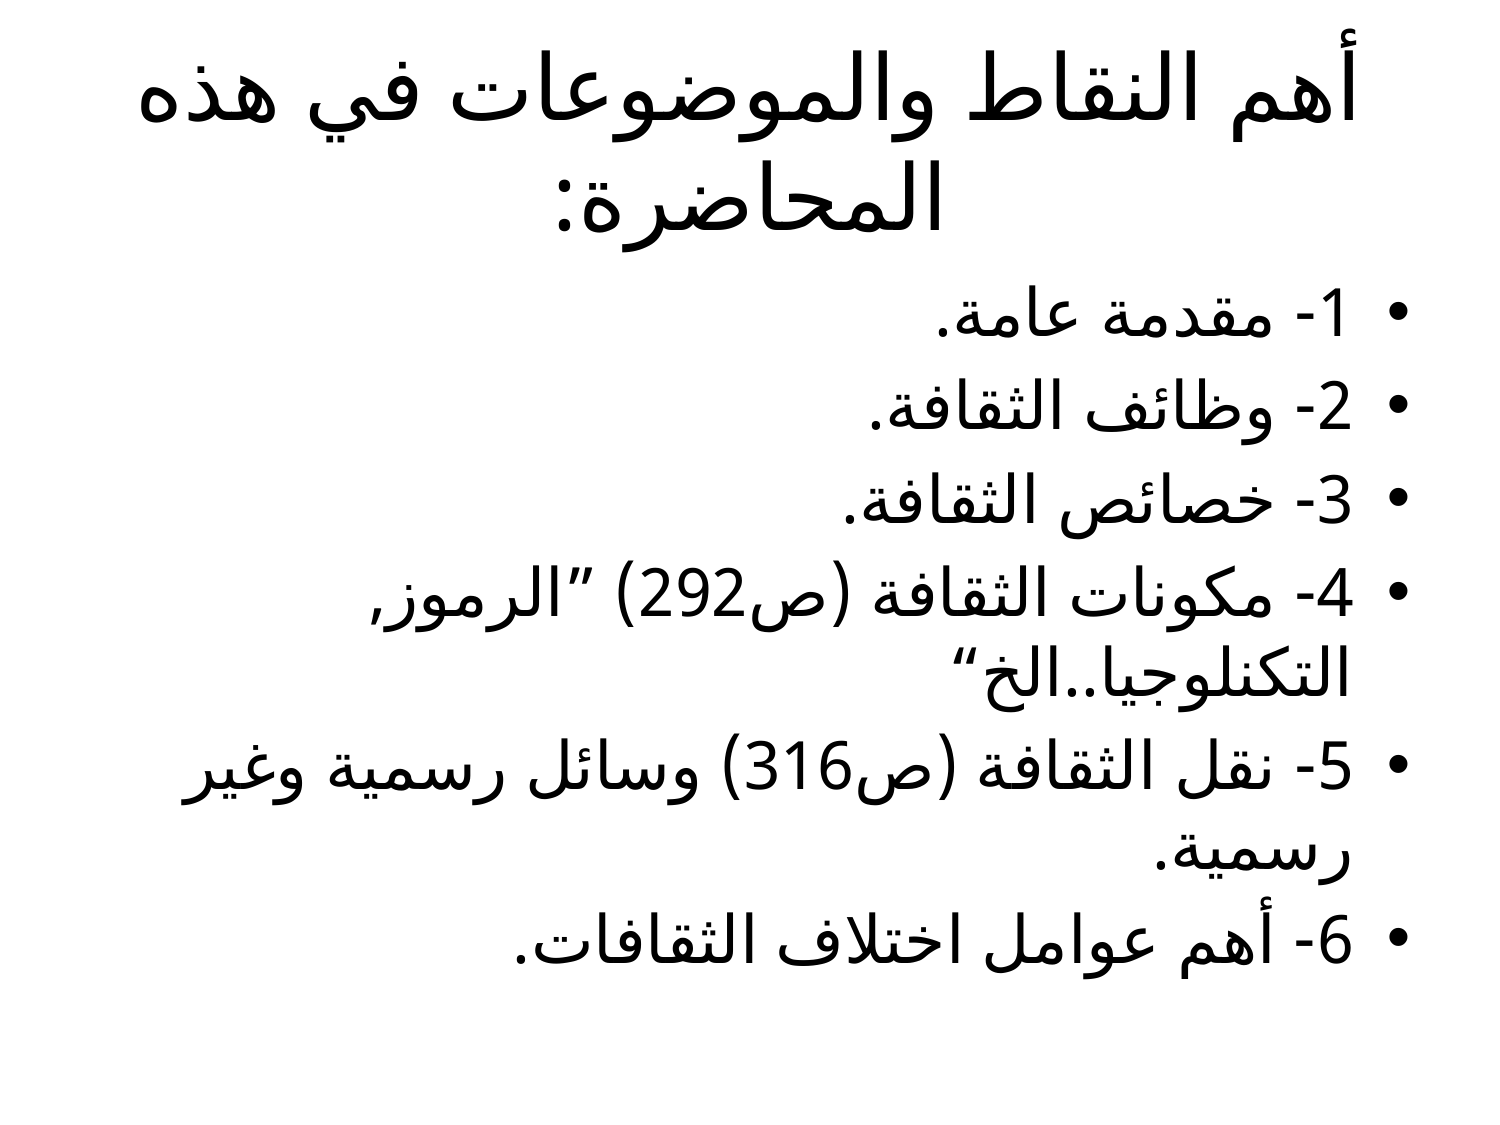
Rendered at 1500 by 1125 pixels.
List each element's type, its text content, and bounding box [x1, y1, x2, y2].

list 1- مقدمة عامة. 2- وظائف الثقافة. 3- خصائص الثقافة. 4- مكونات الثقافة (ص292) ”الرموز, التكنلوجيا..الخ“ 5- نقل الثقافة (ص316) وسائل رسمية وغير رسمية. 6- أهم عوامل اختلاف الثقافات. [75, 262, 1425, 1005]
title أهم النقاط والموضوعات في هذه المحاضرة: [75, 45, 1425, 233]
